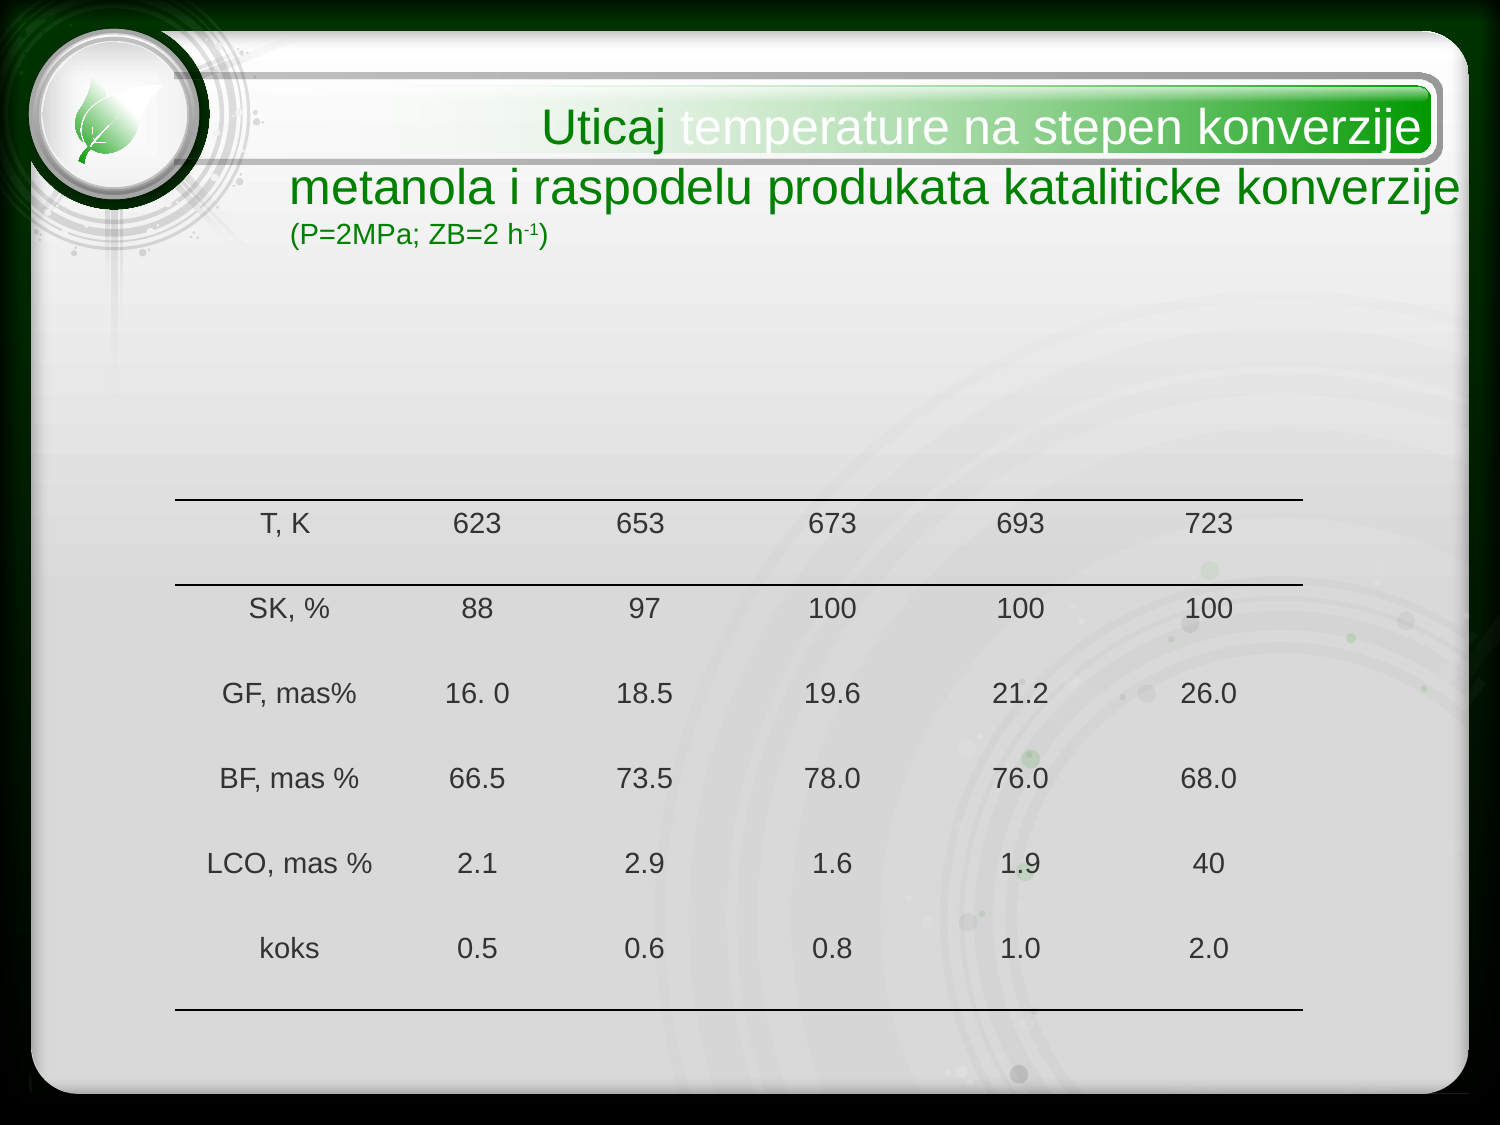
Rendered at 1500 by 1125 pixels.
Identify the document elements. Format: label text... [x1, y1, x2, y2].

table_cell 0.8 [739, 925, 926, 1009]
table_header 623 [404, 501, 551, 584]
table_cell 1.9 [926, 840, 1115, 925]
table_cell 76.0 [926, 755, 1115, 840]
table_cell 97 [551, 586, 739, 670]
table_cell LCO, mas % [175, 840, 404, 925]
table_header 653 [551, 501, 739, 584]
table_cell SK, % [175, 586, 404, 670]
table_cell 1.6 [739, 840, 926, 925]
table_cell 78.0 [739, 755, 926, 840]
table_cell 21.2 [926, 670, 1115, 755]
text_box Uticaj temperature na stepen konverzije metanola i raspodelu produkata kataliticke konverzije (P=2MPa; ZB=2 h-1) [274, 87, 1500, 258]
table_cell 1.0 [926, 925, 1115, 1009]
table_cell 88 [404, 586, 551, 670]
table_cell 100 [1115, 586, 1303, 670]
table_cell 0.6 [551, 925, 739, 1009]
table_cell 40 [1115, 840, 1303, 925]
table_cell 0.5 [404, 925, 551, 1009]
table_cell 2.0 [1115, 925, 1303, 1009]
table_cell BF, mas % [175, 755, 404, 840]
table_cell GF, mas% [175, 670, 404, 755]
table_cell 19.6 [739, 670, 926, 755]
table_cell 18.5 [551, 670, 739, 755]
table_cell koks [175, 925, 404, 1009]
table_header 693 [926, 501, 1115, 584]
table_cell 2.9 [551, 840, 739, 925]
table_cell 100 [926, 586, 1115, 670]
table_header 673 [739, 501, 926, 584]
table_header 723 [1115, 501, 1303, 584]
table_cell 66.5 [404, 755, 551, 840]
table_cell 26.0 [1115, 670, 1303, 755]
table_cell 16. 0 [404, 670, 551, 755]
table_cell 68.0 [1115, 755, 1303, 840]
table_cell 100 [739, 586, 926, 670]
table_cell 2.1 [404, 840, 551, 925]
table_cell 73.5 [551, 755, 739, 840]
table_header T, K [175, 501, 404, 584]
